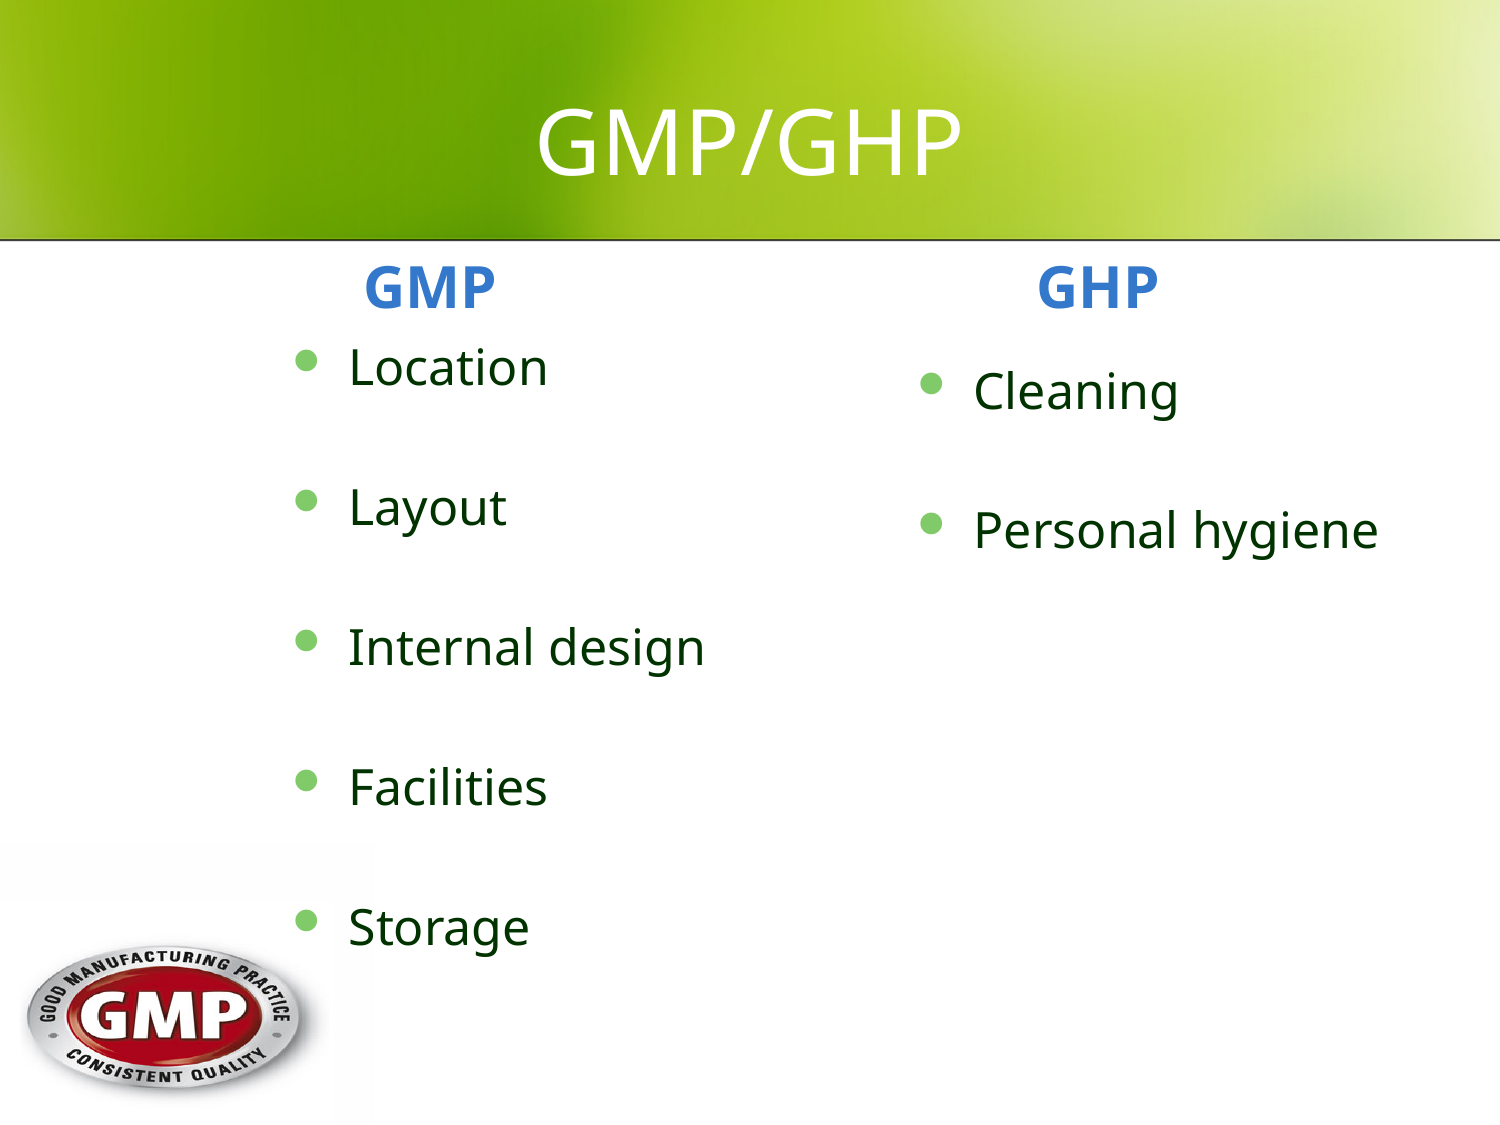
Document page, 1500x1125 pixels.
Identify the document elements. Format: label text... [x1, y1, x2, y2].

list GMP [98, 222, 762, 328]
list GHP [766, 222, 1430, 328]
list Location Layout Internal design Facilities Storage [277, 327, 821, 889]
title GMP/GHP [74, 44, 1426, 233]
list Cleaning Personal hygiene [902, 351, 1500, 924]
picture [0, 0, 1500, 1125]
